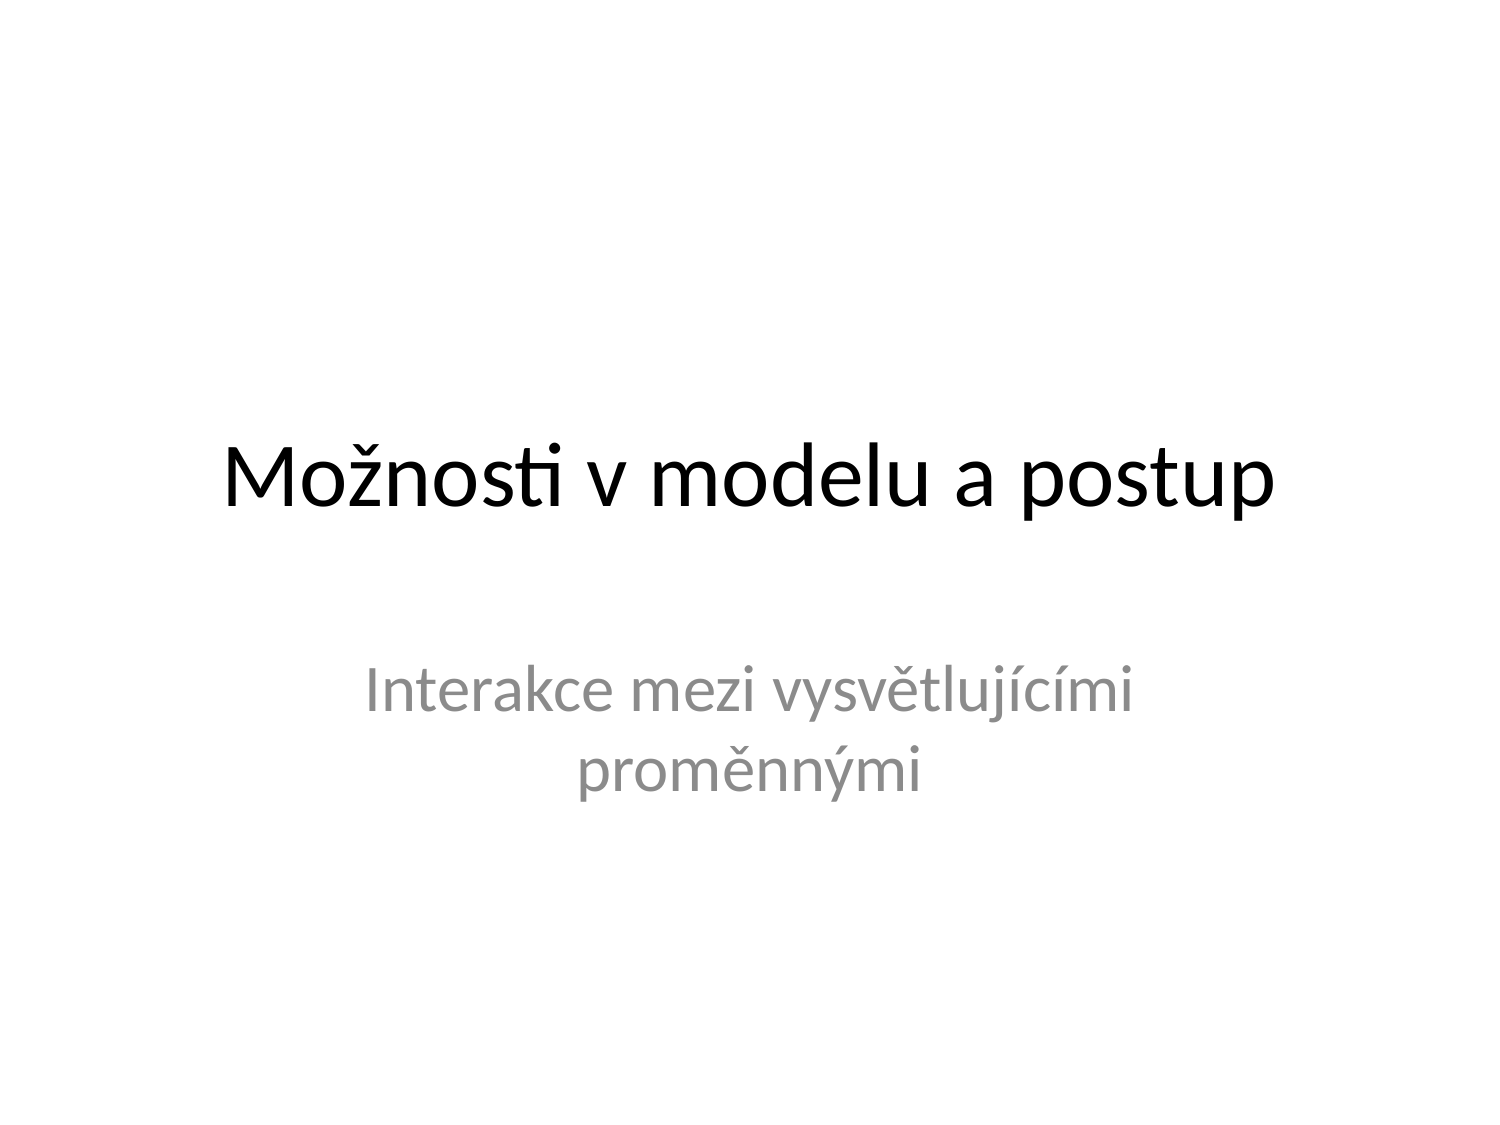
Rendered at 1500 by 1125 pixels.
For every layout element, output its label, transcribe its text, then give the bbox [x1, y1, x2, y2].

subtitle Interakce mezi vysvětlujícími proměnnými [225, 637, 1275, 925]
title Možnosti v modelu a postup [112, 349, 1388, 591]
